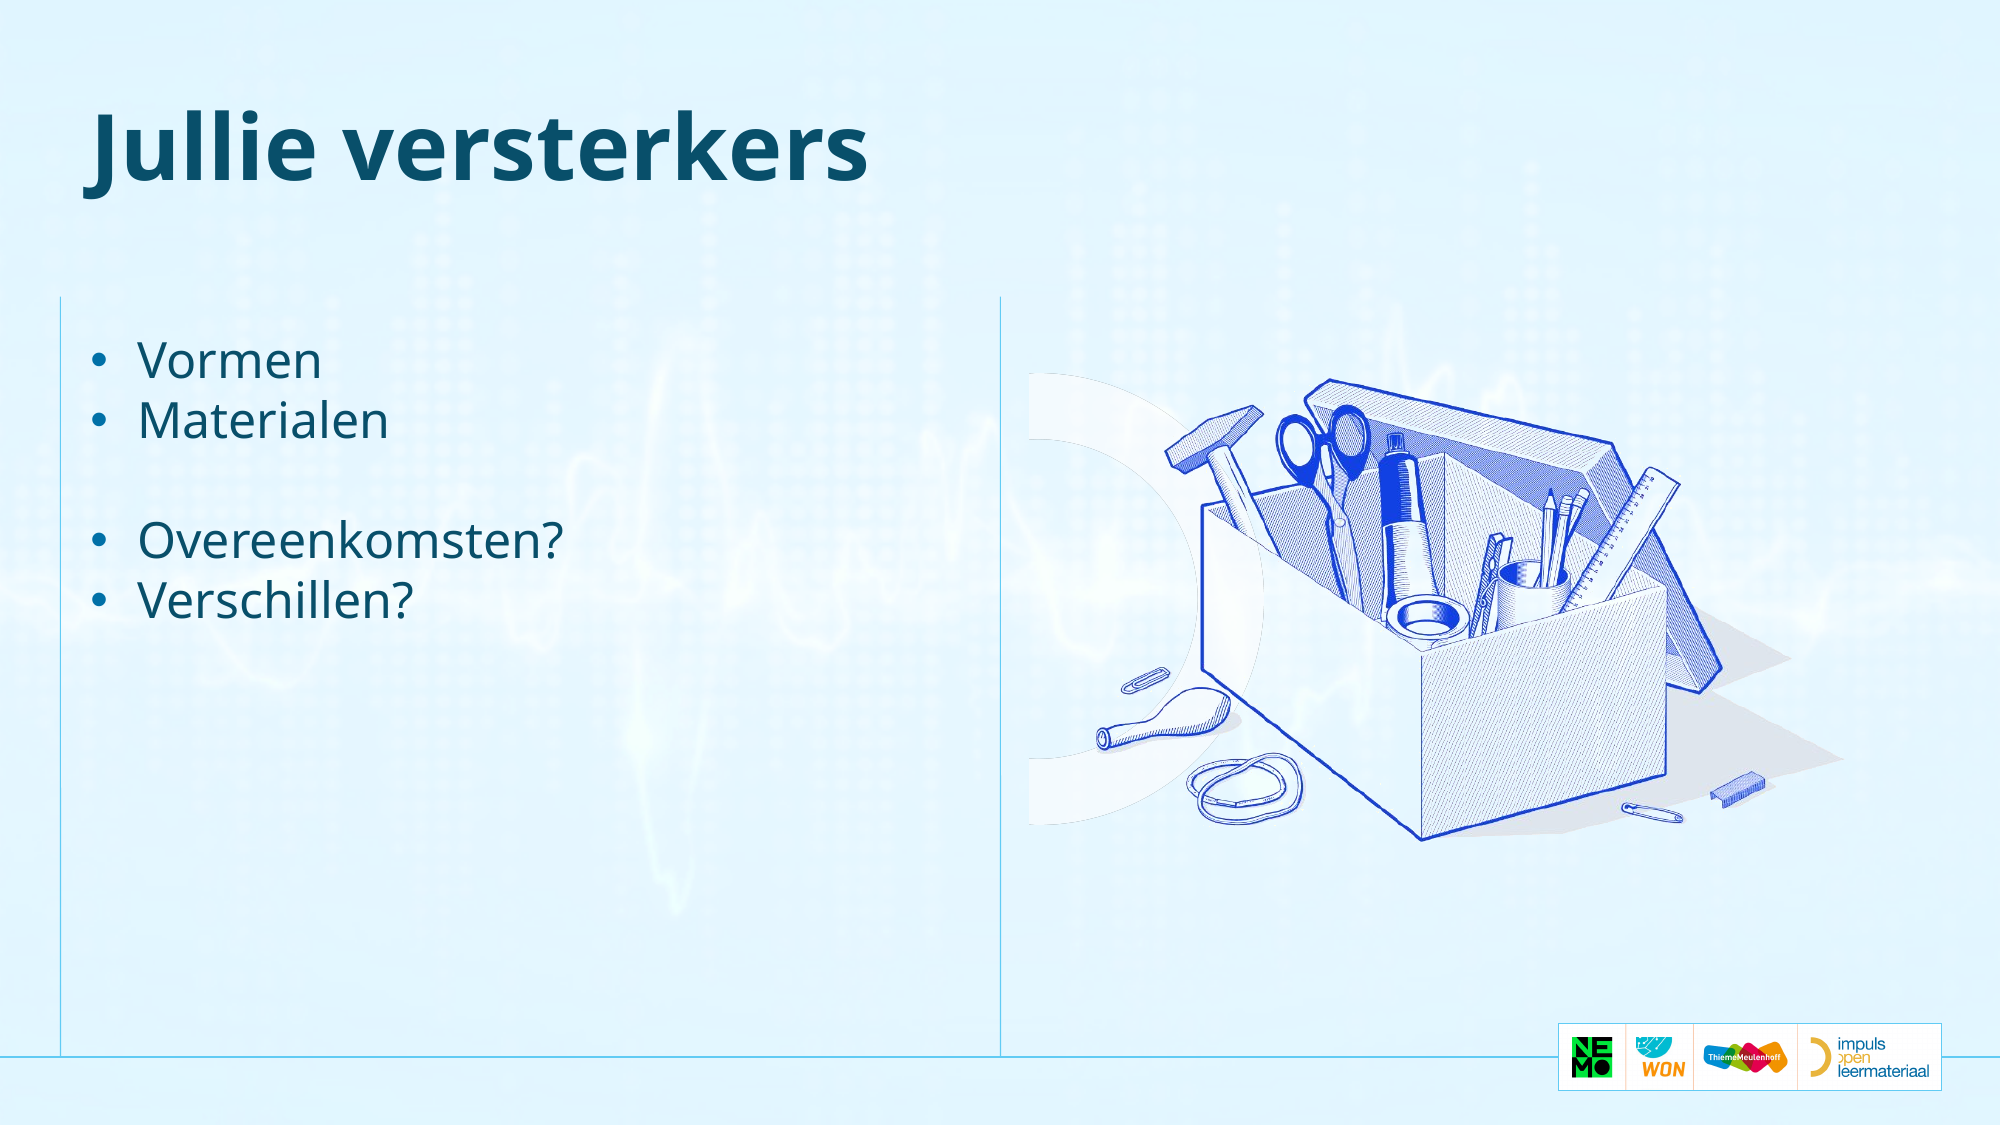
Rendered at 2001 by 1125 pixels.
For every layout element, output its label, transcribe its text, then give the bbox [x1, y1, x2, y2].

title Jullie versterkers [90, 89, 1910, 247]
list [1053, 299, 1910, 911]
picture [1559, 1024, 1941, 1090]
list Vormen Materialen Overeenkomsten? Verschillen? [90, 299, 971, 894]
